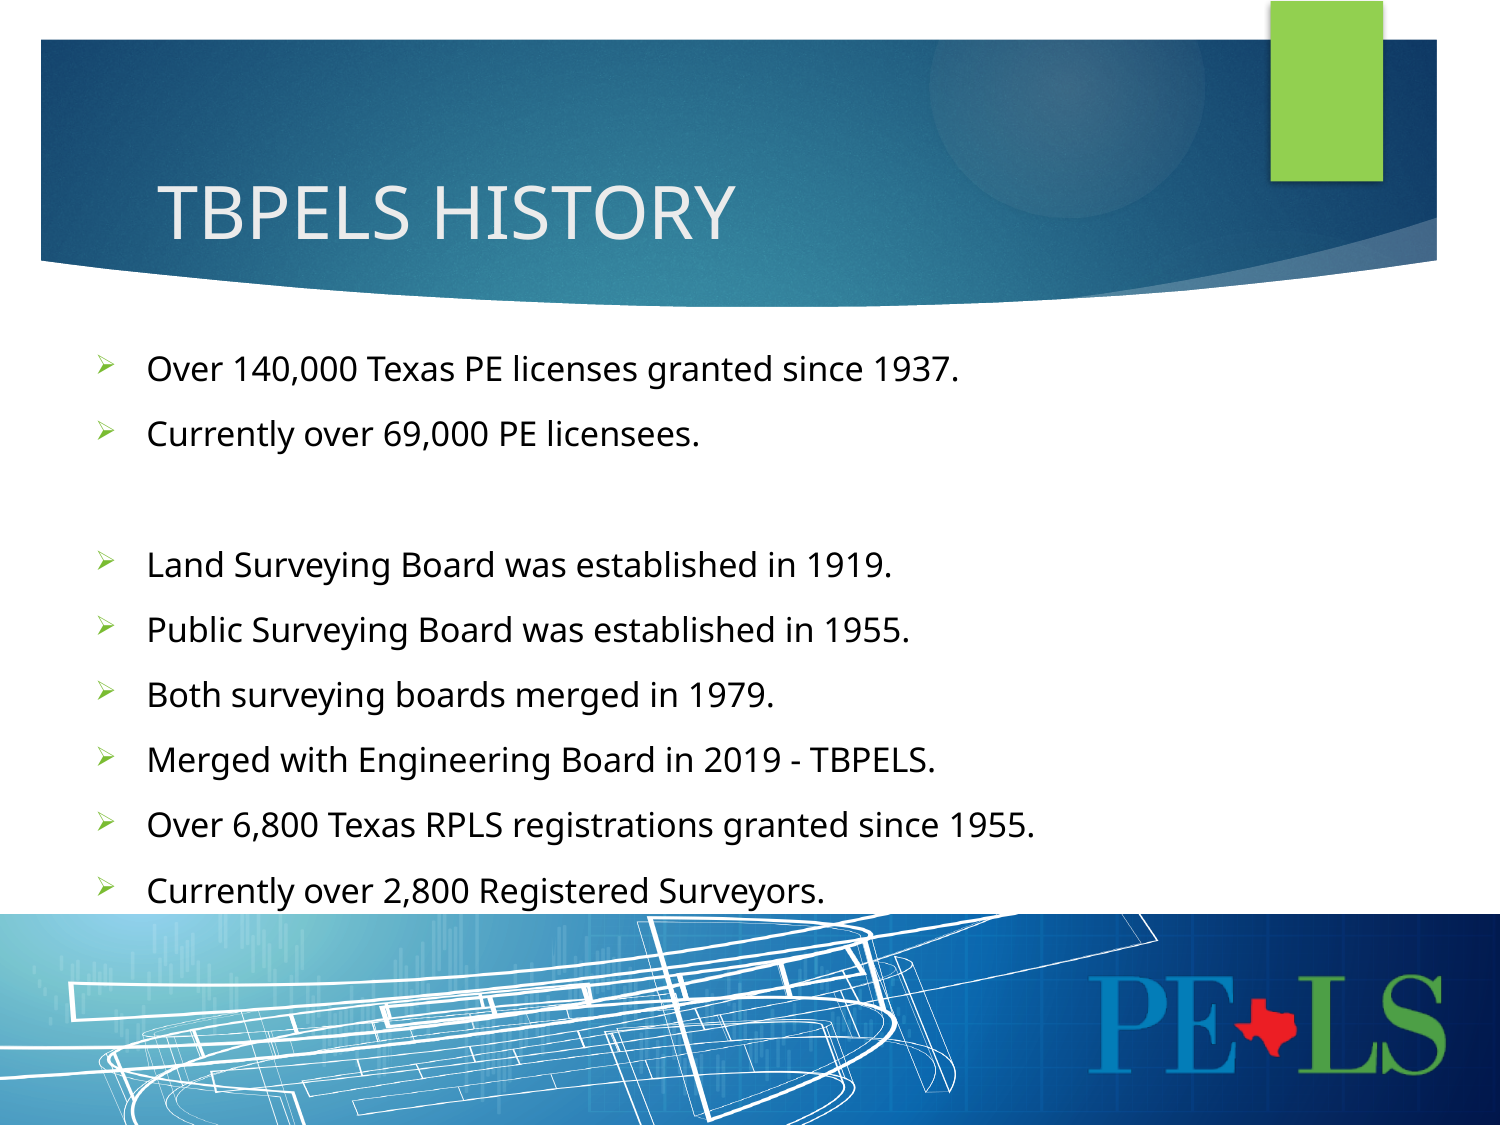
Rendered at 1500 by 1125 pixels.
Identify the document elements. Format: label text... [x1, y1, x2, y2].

list Over 140,000 Texas PE licenses granted since 1937. Currently over 69,000 PE licensees. Land Surveying Board was established in 1919. Public Surveying Board was established in 1955. Both surveying boards merged in 1979. Merged with Engineering Board in 2019 - TBPELS. Over 6,800 Texas RPLS registrations granted since 1955. Currently over 2,800 Registered Surveyors. [80, 337, 1431, 921]
title TBPELS History [142, 152, 1183, 269]
picture [0, 914, 1500, 1125]
